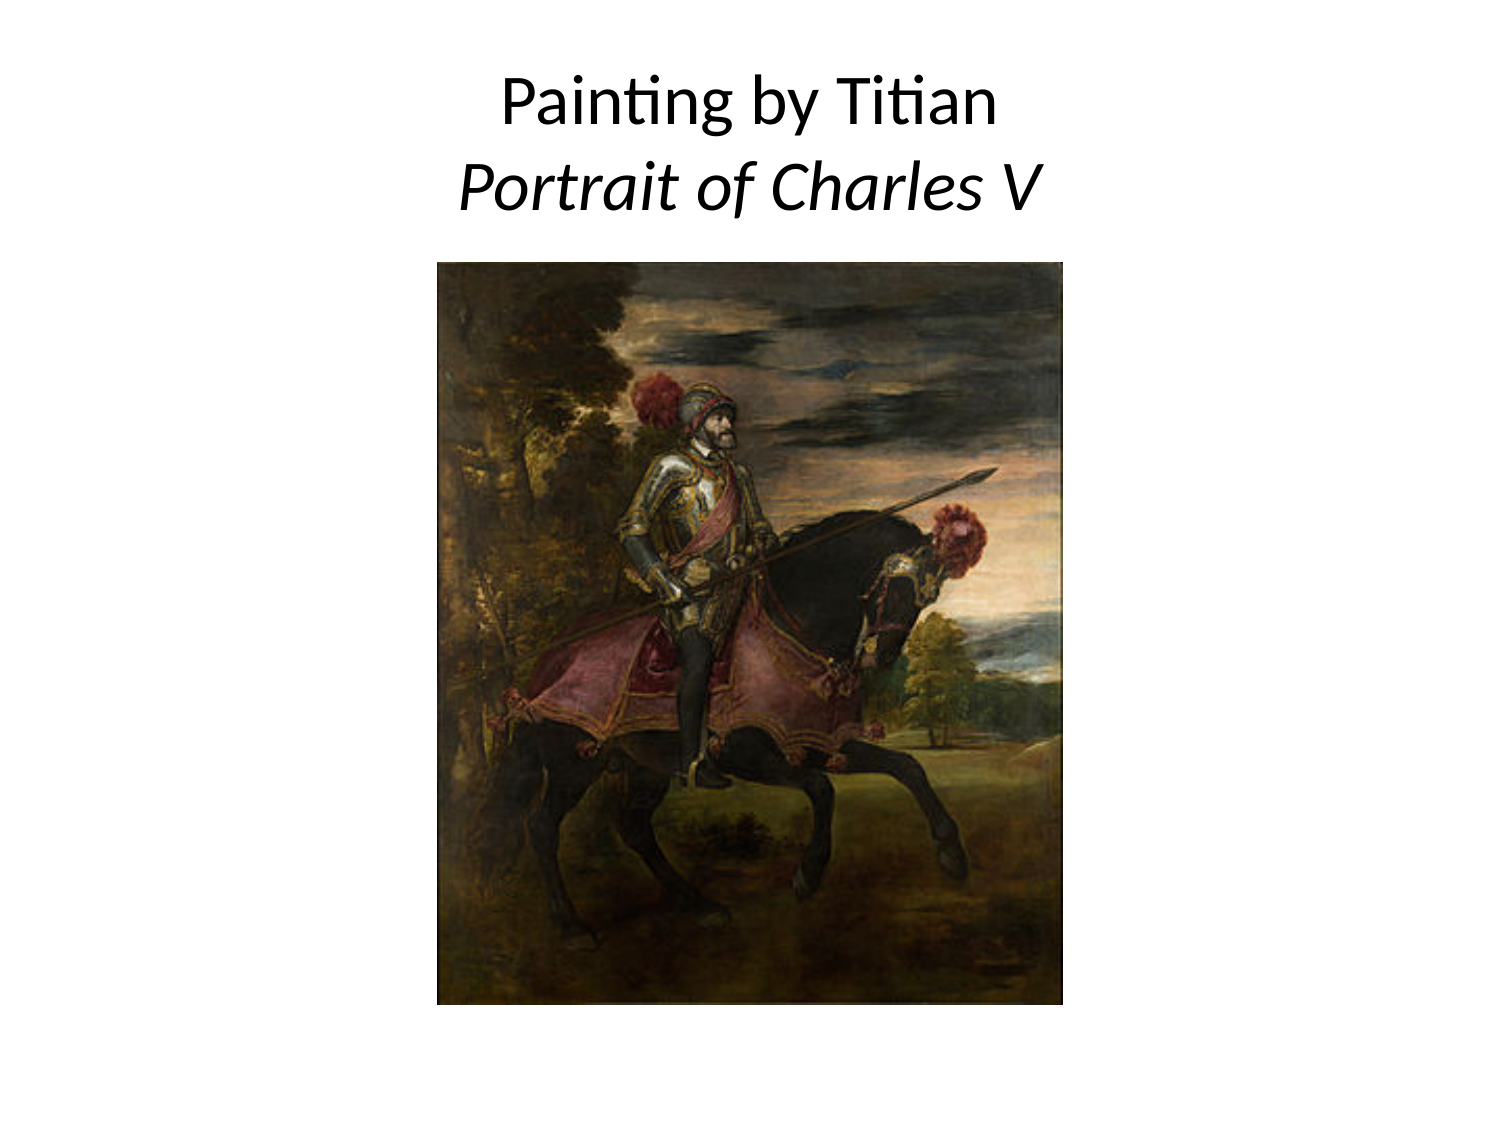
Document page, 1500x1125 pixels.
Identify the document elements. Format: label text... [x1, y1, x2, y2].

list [74, 262, 1426, 1006]
title Painting by Titian Portrait of Charles V [75, 45, 1425, 233]
